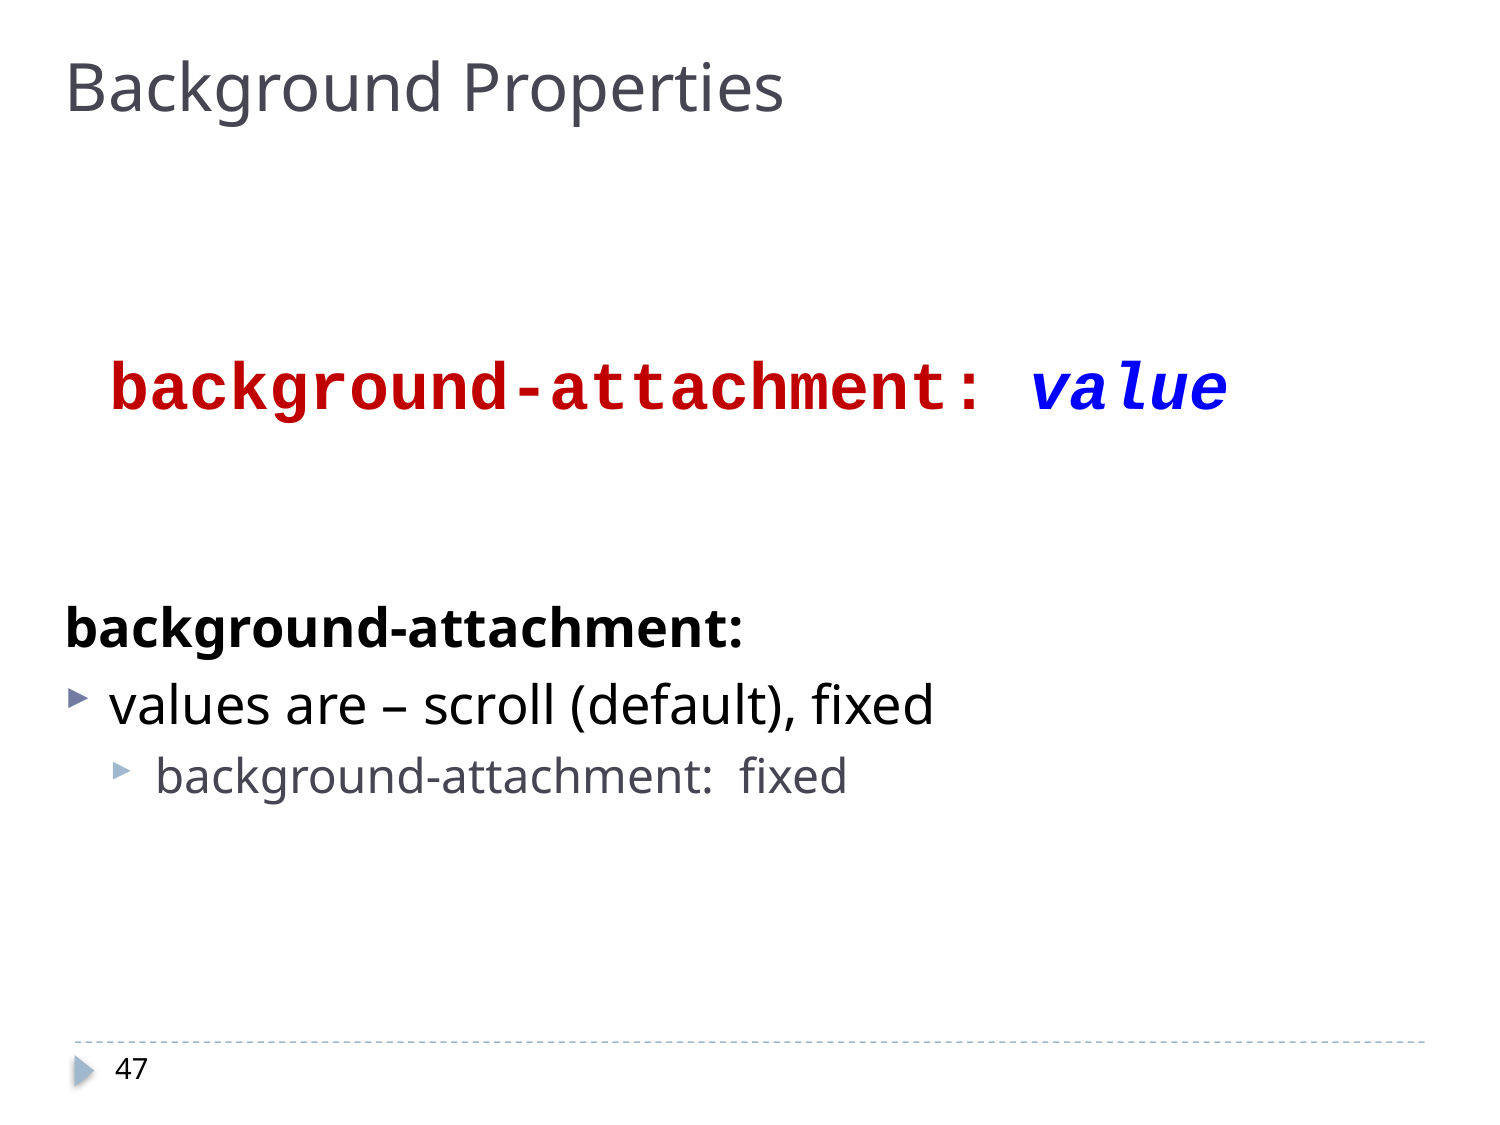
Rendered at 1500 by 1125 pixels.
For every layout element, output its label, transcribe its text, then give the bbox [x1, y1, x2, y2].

list background-attachment: value background-attachment: values are – scroll (default), fixed background-attachment: fixed [50, 200, 1450, 838]
text_box Background Properties [49, 37, 1400, 138]
slide_number 47 [100, 1042, 426, 1103]
